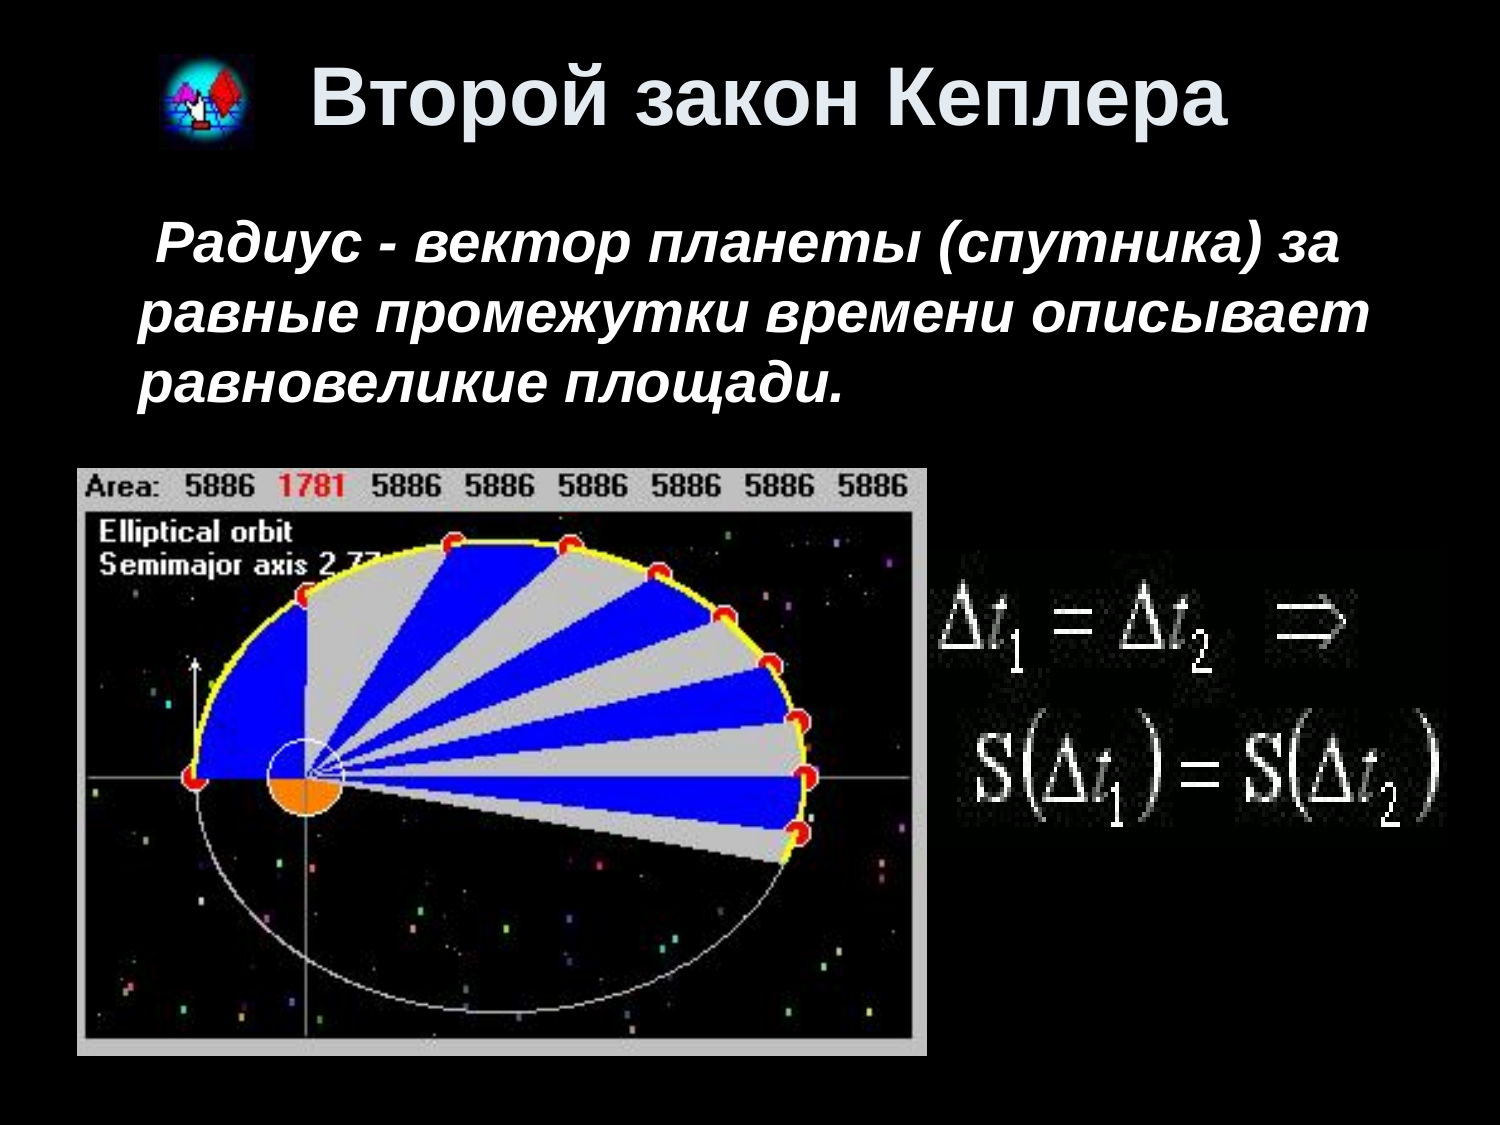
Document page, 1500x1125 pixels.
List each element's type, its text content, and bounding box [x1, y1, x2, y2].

picture [159, 54, 255, 150]
text_box Второй закон Кеплера [93, 35, 1444, 223]
picture [76, 467, 1448, 1057]
text_box Радиус - вектор планеты (спутника) за равные промежутки времени описывает равновеликие площади. [123, 196, 1459, 422]
